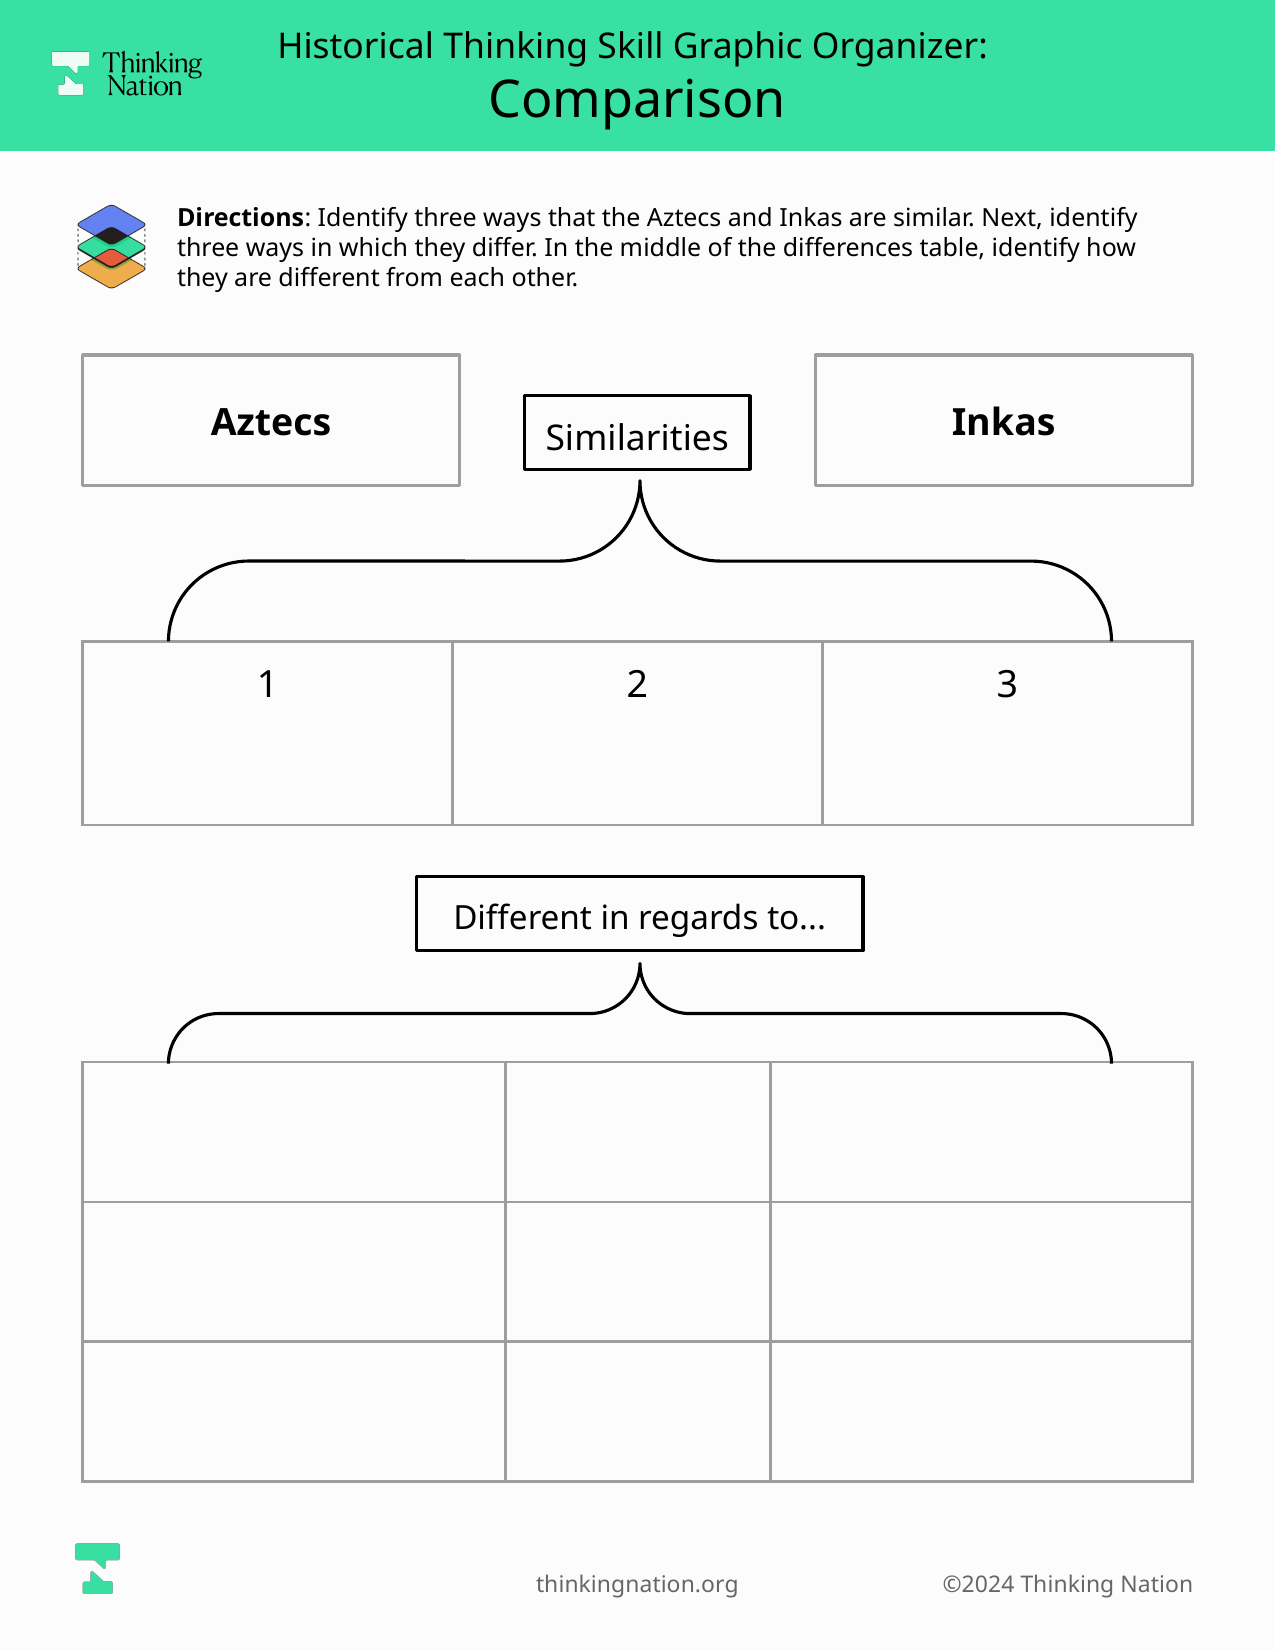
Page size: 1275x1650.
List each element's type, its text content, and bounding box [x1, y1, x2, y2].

table_cell [84, 1343, 504, 1480]
text_box thinkingnation.org [486, 1553, 789, 1605]
table_cell [507, 1203, 769, 1340]
text_box Aztecs [82, 354, 460, 486]
table_header 2 [454, 643, 821, 824]
picture [62, 1533, 133, 1604]
text_box [168, 963, 1112, 1064]
table_cell [507, 1343, 769, 1480]
picture [56, 190, 168, 303]
table_cell [772, 1343, 1191, 1480]
text_box Different in regards to... [416, 876, 864, 951]
text_box Directions: Identify three ways that the Aztecs and Inkas are similar. Next, identify three ways in which they differ. In the middle of the differences table, identify how they are different from each other. [169, 191, 1158, 302]
table_header 1 [84, 643, 451, 824]
text_box Inkas [815, 354, 1193, 486]
table_header 3 [824, 643, 1191, 824]
table_cell [772, 1203, 1191, 1340]
table_header [772, 1063, 1191, 1201]
text_box Historical Thinking Skill Graphic Organizer: Comparison [0, 0, 1275, 151]
picture [35, 37, 207, 109]
text_box ©2024 Thinking Nation [907, 1553, 1210, 1605]
table_cell [84, 1203, 504, 1340]
text_box Similarities [524, 395, 751, 470]
text_box [168, 480, 1112, 642]
table_header [84, 1063, 504, 1201]
table_header [507, 1064, 769, 1201]
